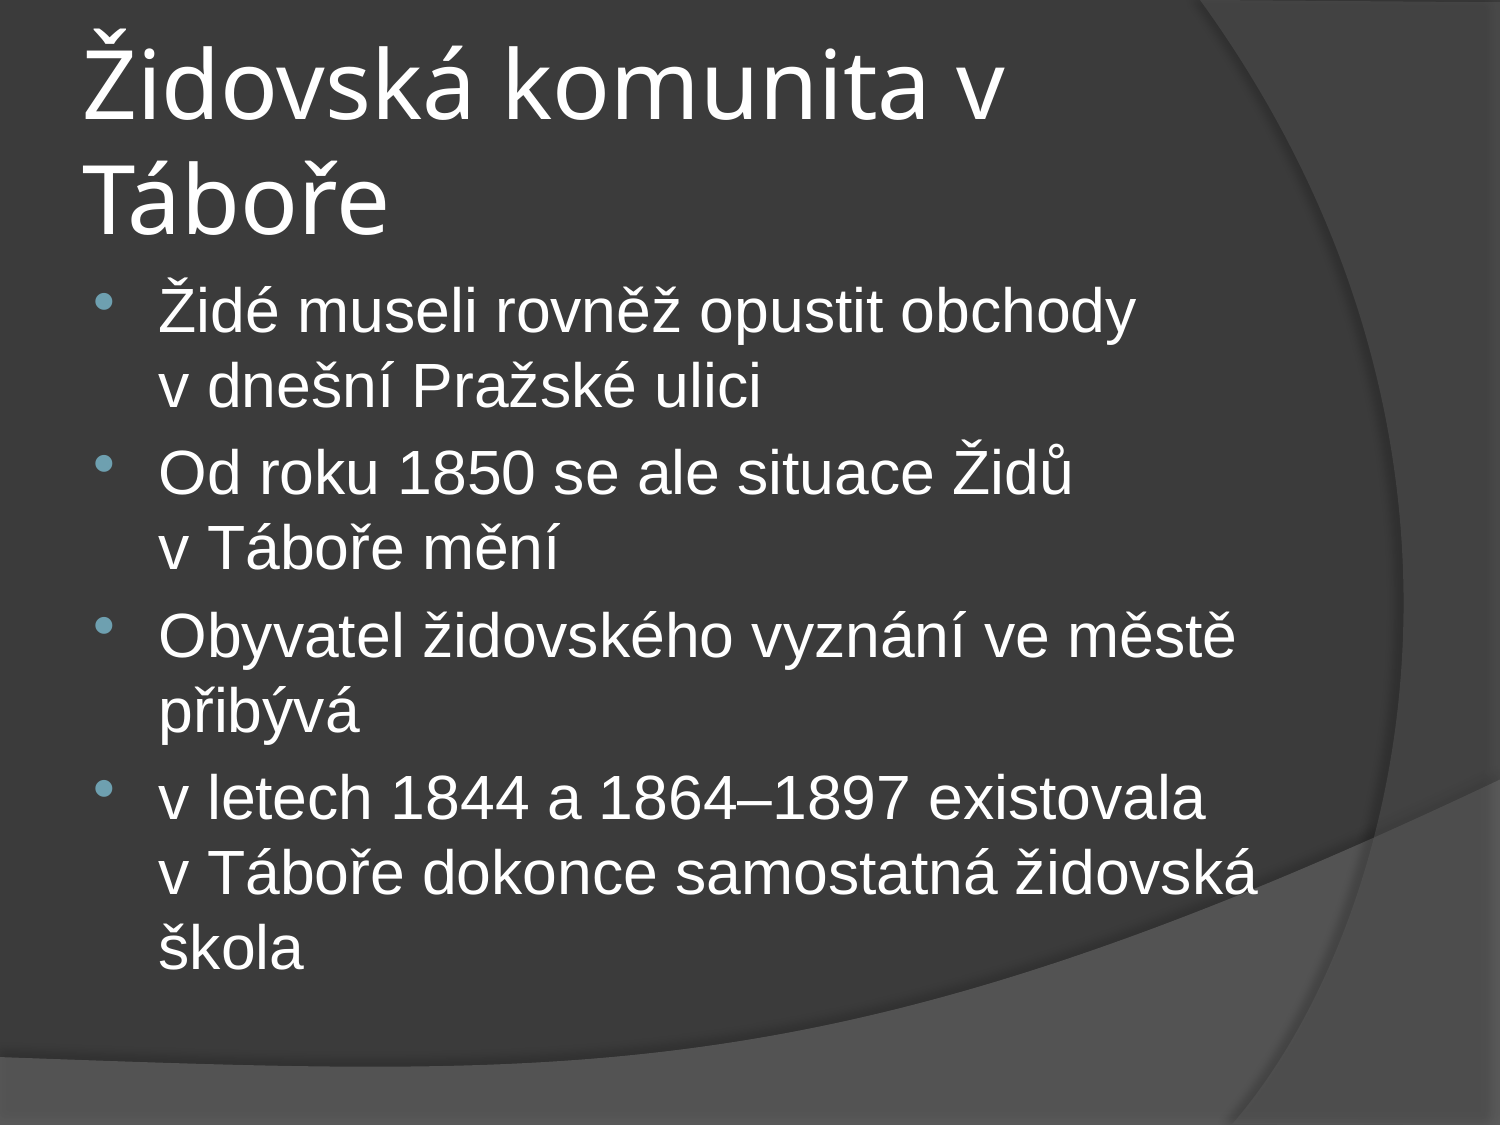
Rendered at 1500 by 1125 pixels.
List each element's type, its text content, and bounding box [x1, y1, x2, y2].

title Židovská komunita v Táboře [75, 45, 1300, 233]
list Židé museli rovněž opustit obchody v dnešní Pražské ulici Od roku 1850 se ale situace Židů v Táboře mění Obyvatel židovského vyznání ve městě přibývá v letech 1844 a 1864–1897 existovala v Táboře dokonce samostatná židovská škola [75, 262, 1300, 1005]
